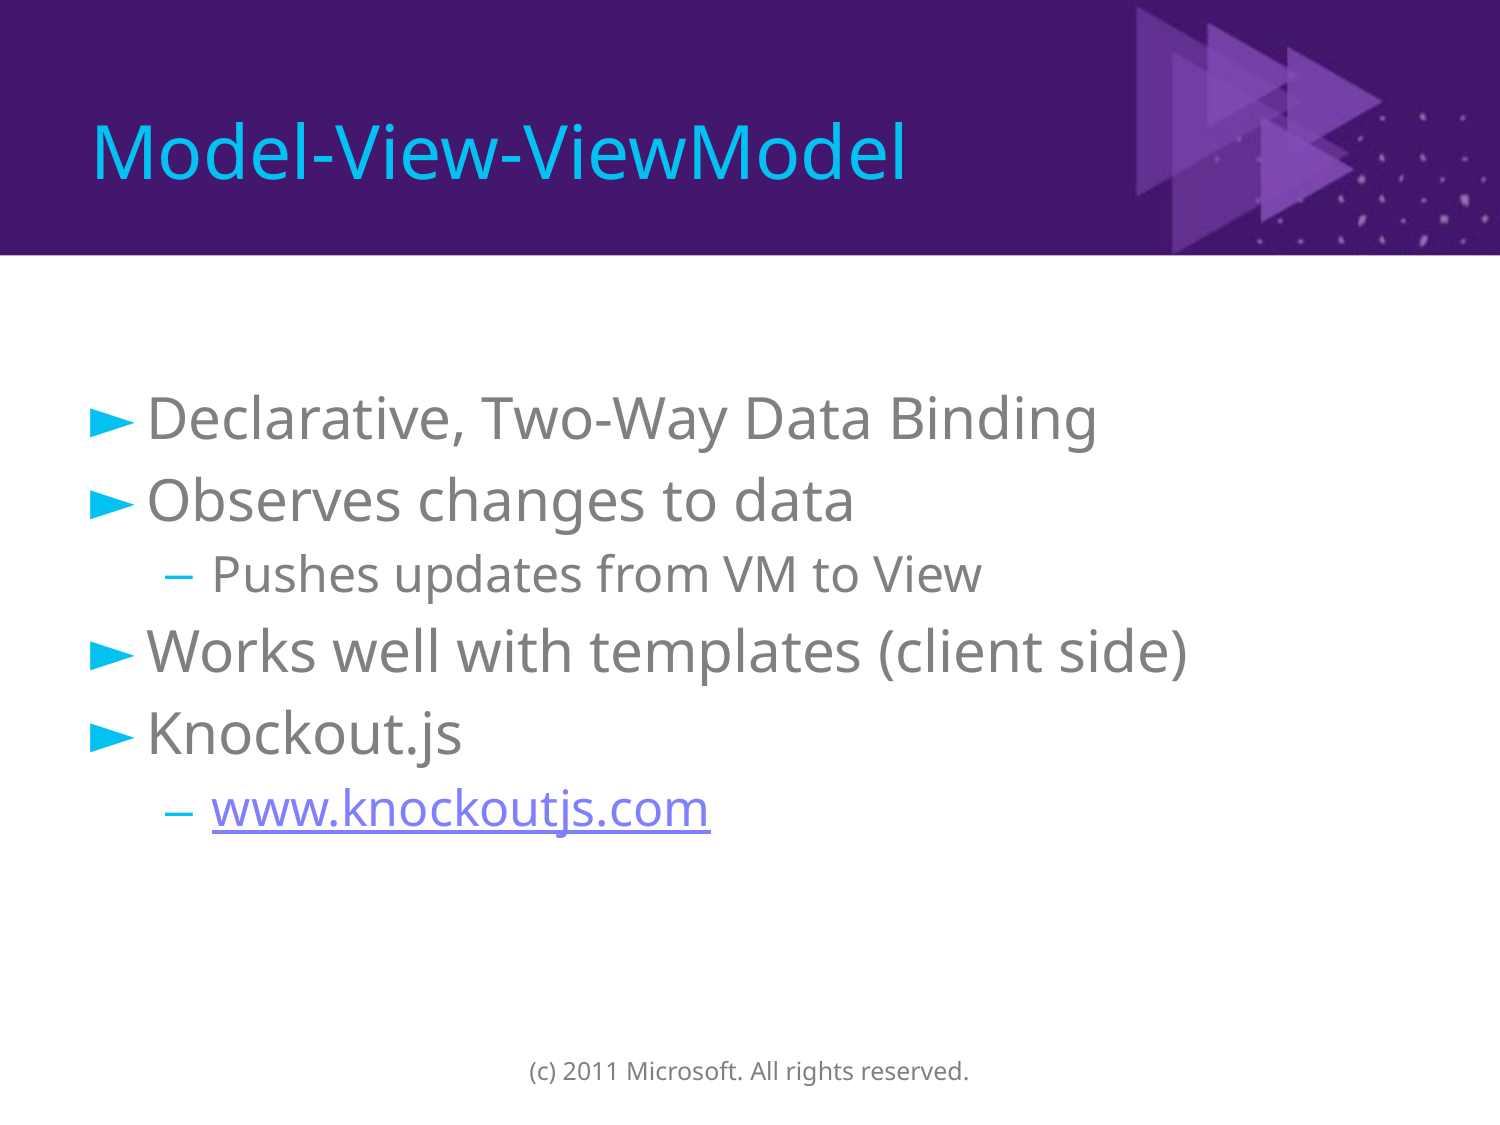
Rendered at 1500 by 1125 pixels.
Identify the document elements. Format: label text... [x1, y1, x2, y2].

list Declarative, Two-Way Data Binding Observes changes to data Pushes updates from VM to View Works well with templates (client side) Knockout.js www.knockoutjs.com [75, 373, 1425, 1005]
title Model-View-ViewModel [75, 56, 1425, 244]
footer (c) 2011 Microsoft. All rights reserved. [512, 1042, 988, 1103]
picture [0, 0, 1500, 255]
